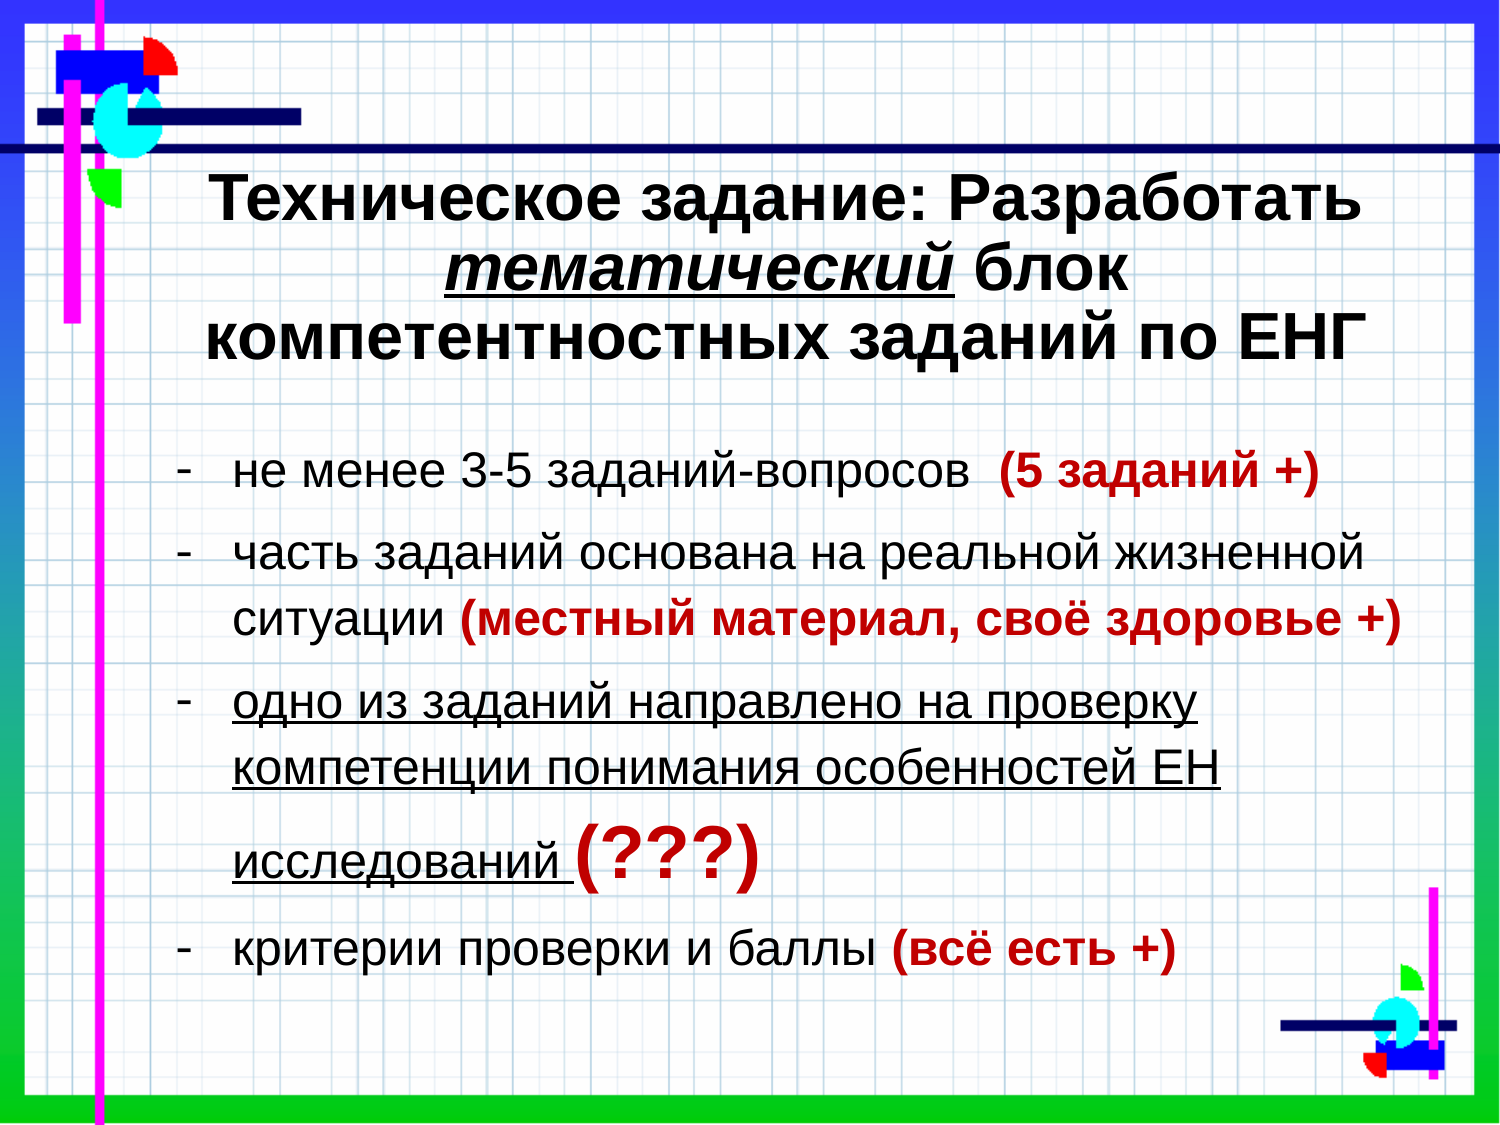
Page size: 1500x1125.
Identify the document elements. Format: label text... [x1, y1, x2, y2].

picture [0, 0, 1500, 1125]
list не менее 3-5 заданий-вопросов (5 заданий +) часть заданий основана на реальной жизненной ситуации (местный материал, своё здоровье +) одно из заданий направлено на проверку компетенции понимания особенностей ЕН исследований (???) критерии проверки и баллы (всё есть +) [175, 339, 1422, 1004]
title Техническое задание: Разработать тематический блок компетентностных заданий по ЕНГ [152, 152, 1422, 387]
